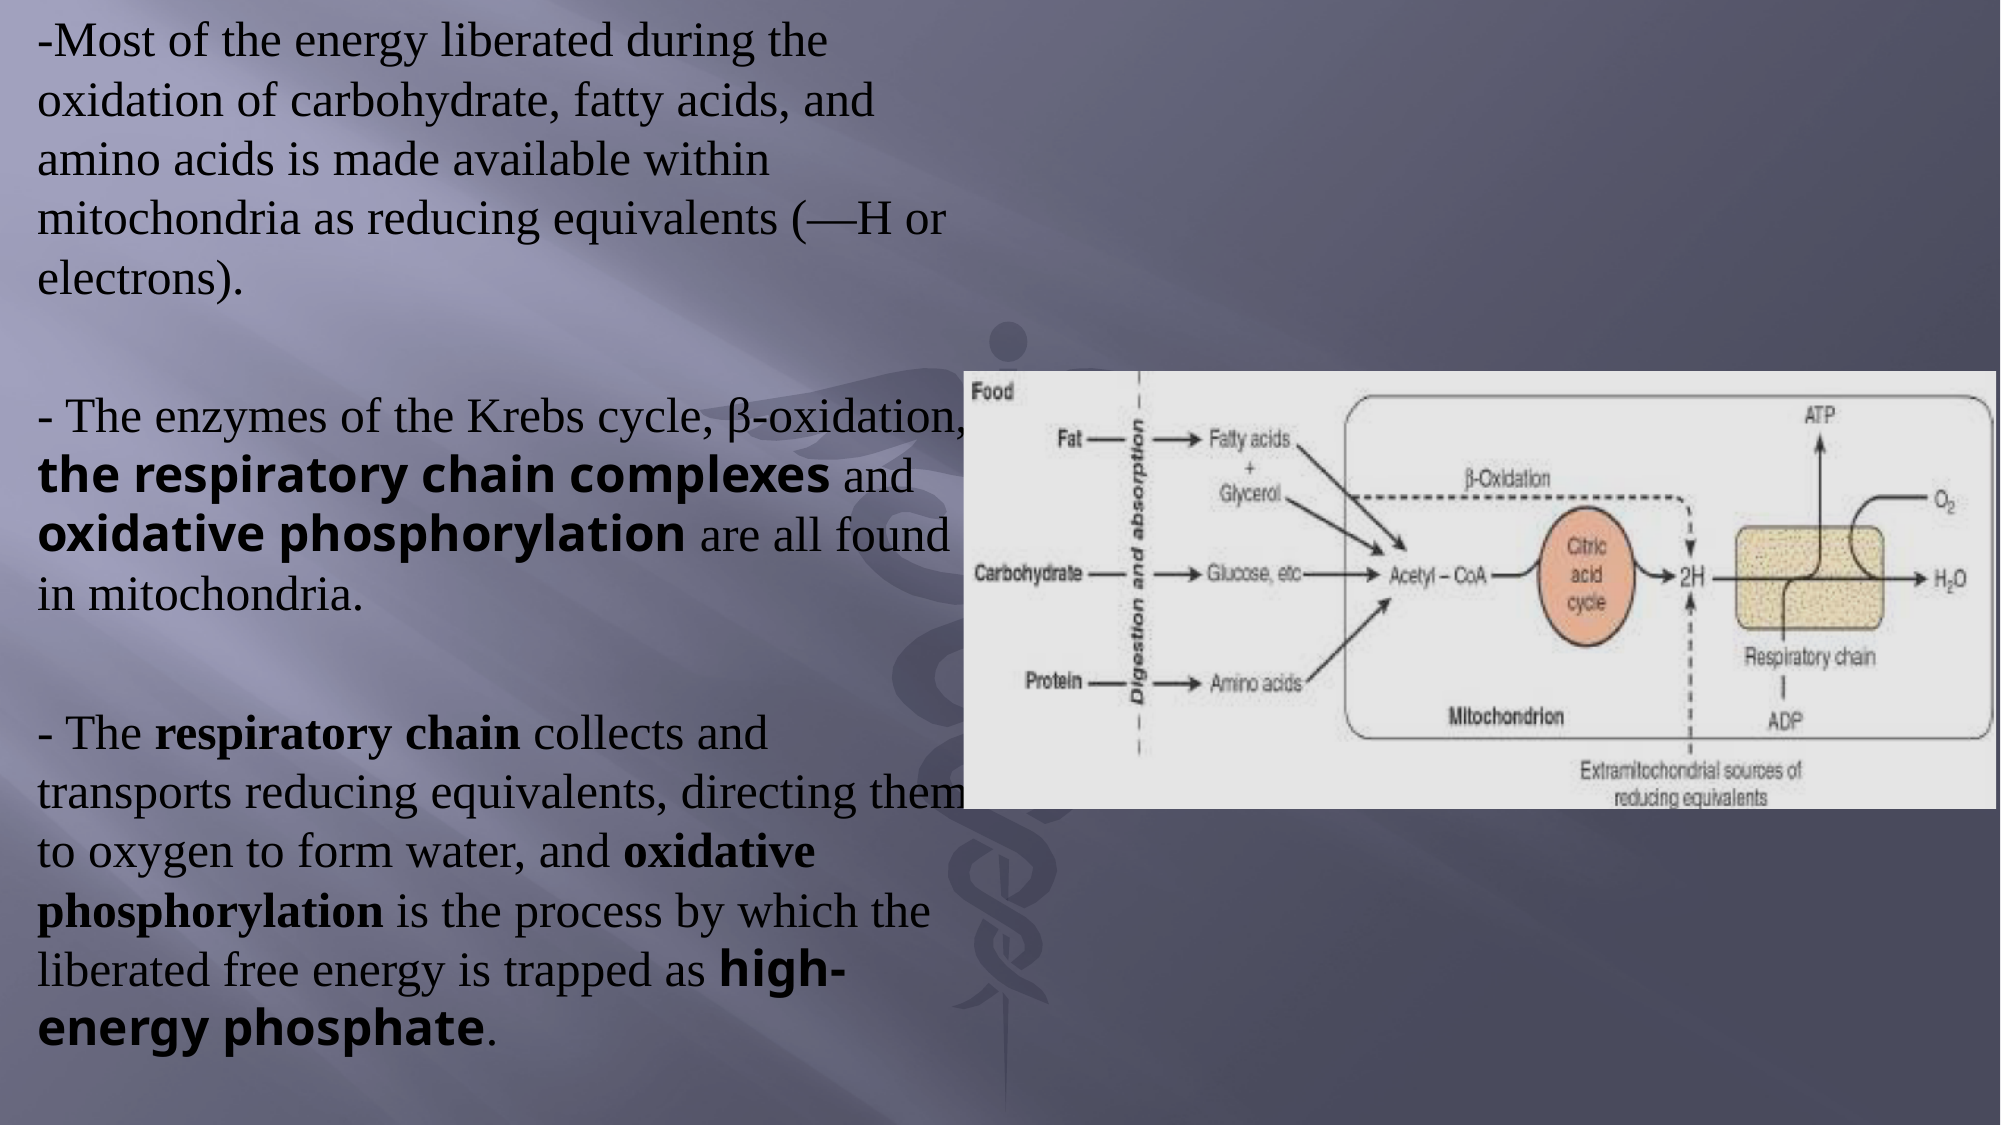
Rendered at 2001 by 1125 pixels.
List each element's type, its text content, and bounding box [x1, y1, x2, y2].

picture [963, 371, 1997, 809]
list -Most of the energy liberated during the oxidation of carbohydrate, fatty acids, and amino acids is made available within mitochondria as reducing equivalents (—H or electrons). - The enzymes of the Krebs cycle, β-oxidation, the respiratory chain complexes and oxidative phosphorylation are all found in mitochondria. - The respiratory chain collects and transports reducing equivalents, directing them to oxygen to form water, and oxidative phosphorylation is the process by which the liberated free energy is trapped as high-energy phosphate. [0, 0, 984, 1125]
